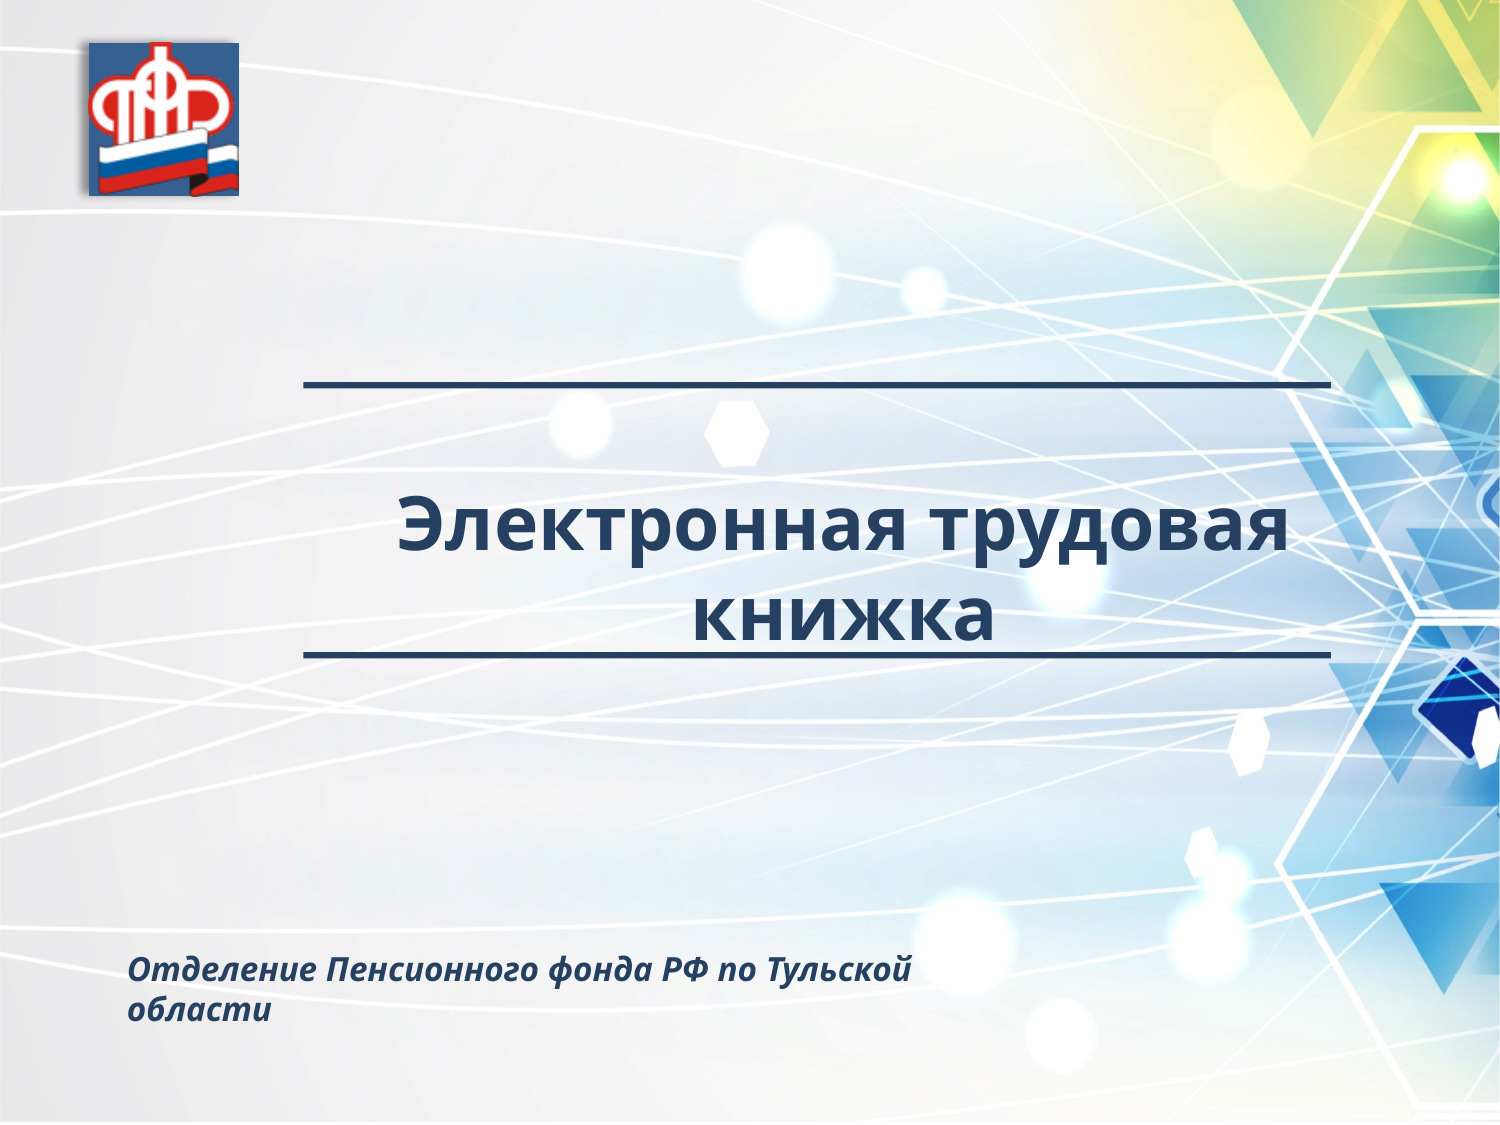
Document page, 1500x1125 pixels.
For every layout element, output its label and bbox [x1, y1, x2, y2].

picture [88, 42, 240, 197]
list [0, 0, 1500, 1122]
text_box [303, 385, 1332, 656]
